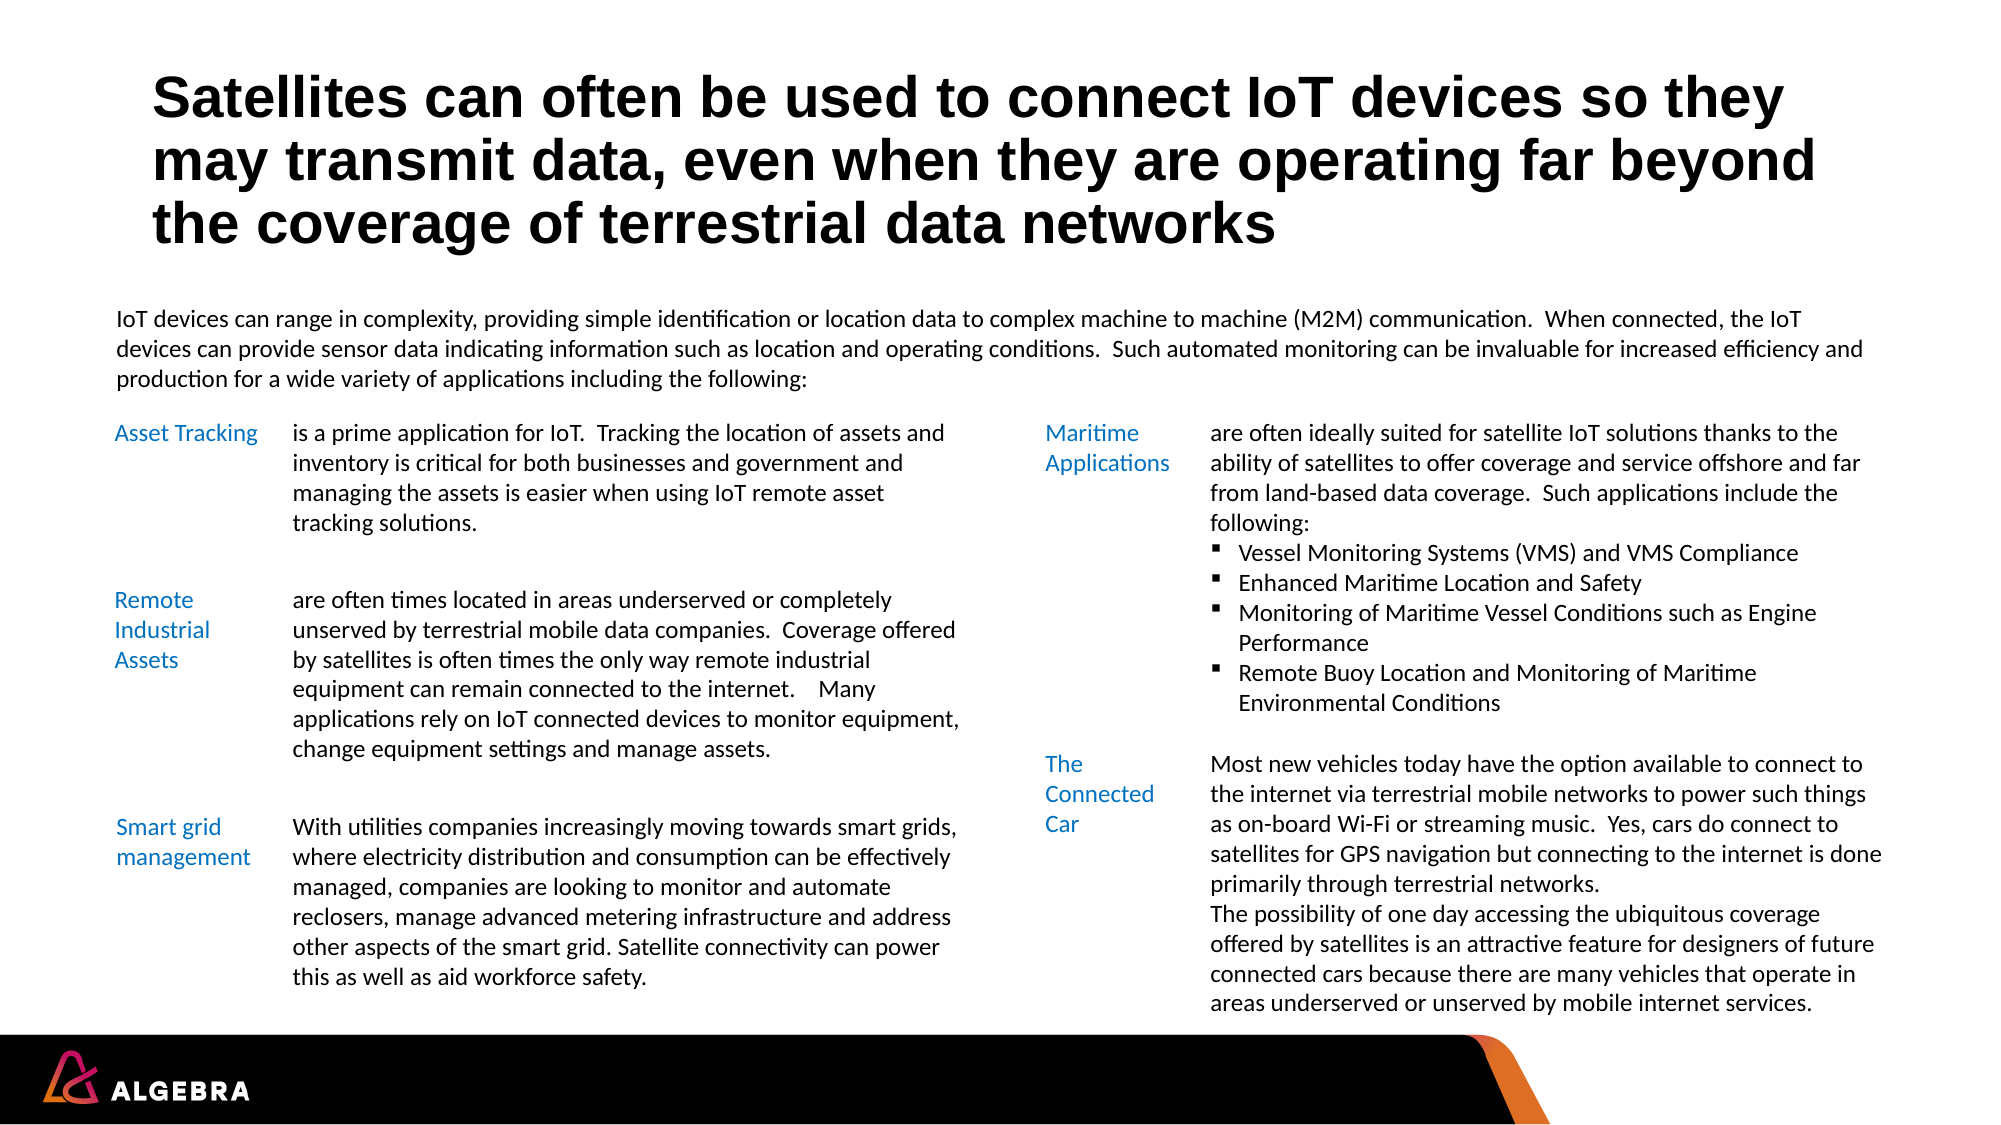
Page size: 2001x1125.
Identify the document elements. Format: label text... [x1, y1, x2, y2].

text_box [1030, 740, 1900, 1027]
title Satellites can often be used to connect IoT devices so they may transmit data, even when they are operating far beyond the coverage of terrestrial data networks [137, 59, 1863, 278]
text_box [99, 575, 983, 782]
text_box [1030, 409, 1900, 724]
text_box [101, 803, 983, 1010]
picture [0, 1034, 1733, 1125]
text_box IoT devices can range in complexity, providing simple identification or location data to complex machine to machine (M2M) communication. When connected, the IoT devices can provide sensor data indicating information such as location and operating conditions. Such automated monitoring can be invaluable for increased efficiency and production for a wide variety of applications including the following: [100, 294, 1901, 414]
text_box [99, 409, 983, 555]
